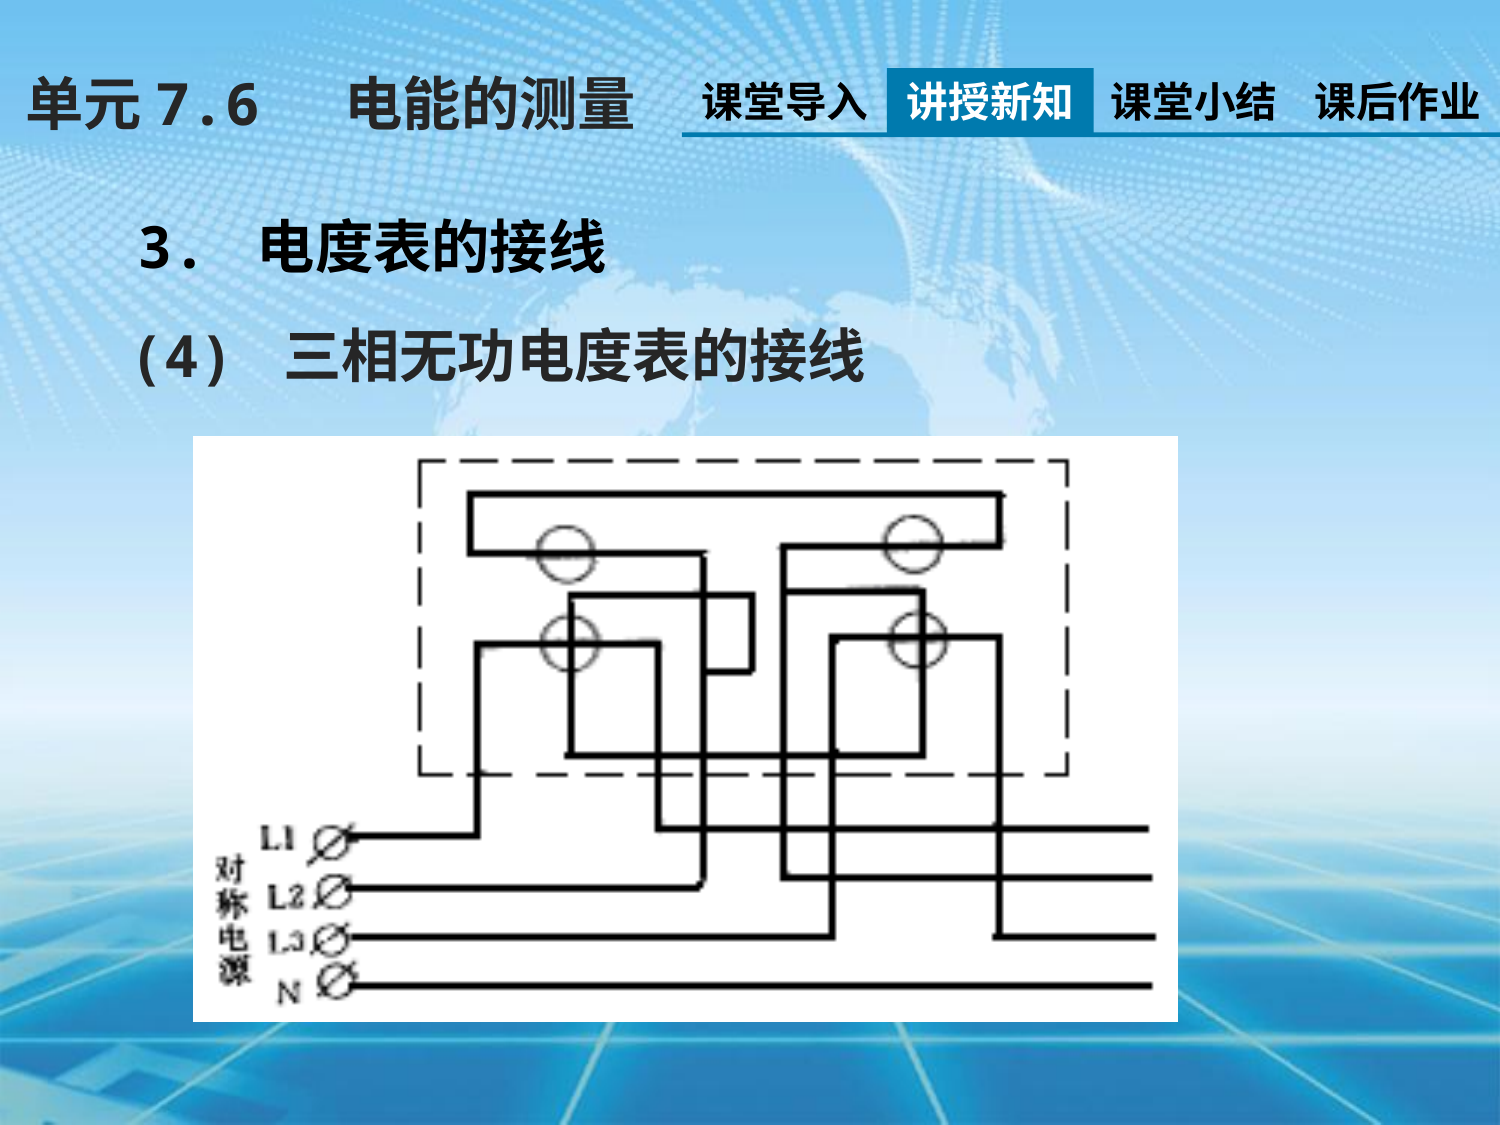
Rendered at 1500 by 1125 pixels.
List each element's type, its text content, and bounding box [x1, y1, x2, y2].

text_box 3. 电度表的接线 [122, 212, 1473, 279]
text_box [10, 59, 1500, 146]
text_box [193, 436, 1178, 1022]
text_box (4) 三相无功电度表的接线 [79, 312, 881, 397]
picture [0, 0, 1500, 1125]
